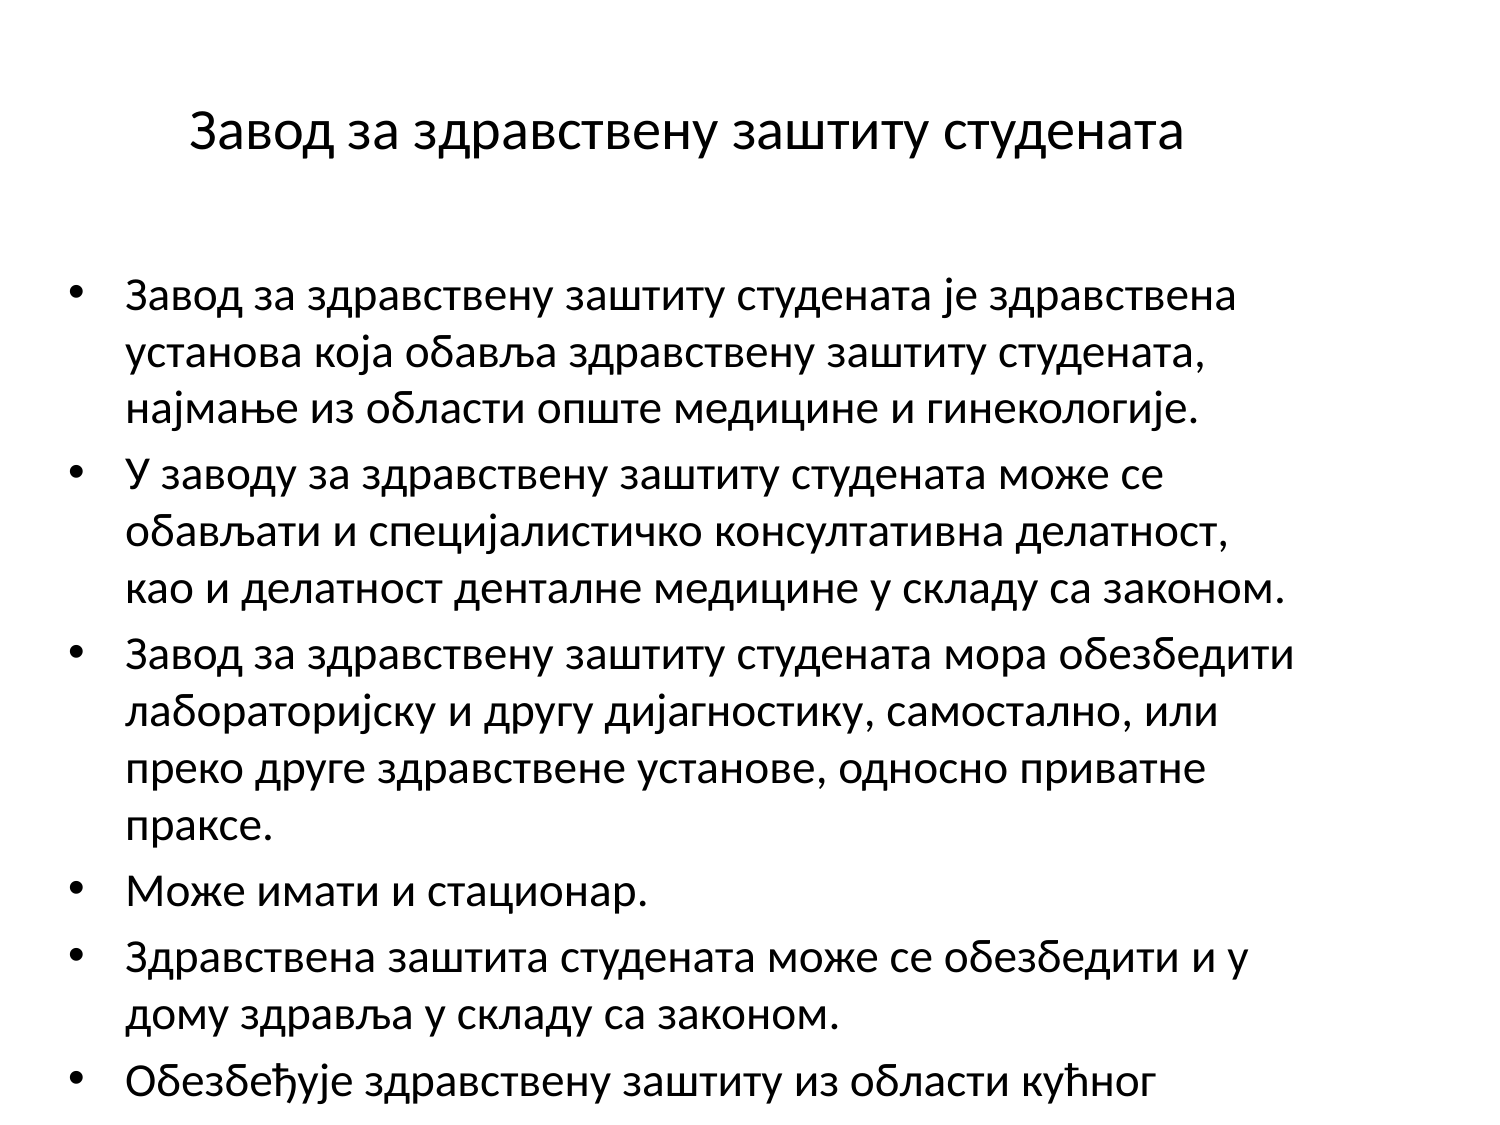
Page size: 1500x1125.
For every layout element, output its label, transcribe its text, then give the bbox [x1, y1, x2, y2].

title Завод за здравствену заштиту студената [100, 54, 1288, 199]
list Завод за здравствену заштиту студената је здравствена установа која обавља здравствену заштиту студената, најмање из области опште медицине и гинекологије. У заводу за здравствену заштиту студената може се обављати и специјалистичко консултативна делатност, као и делатност денталне медицине у складу са законом. Завод за здравствену заштиту студената мора обезбедити лабораторијску и другу дијагностику, самостално, или преко друге здравствене установе, односно приватне праксе. Може имати и стационар. Здравствена заштита студената може се обезбедити и у дому здравља у складу са законом. Обезбеђује здравствену заштиту из области кућног лечења. [53, 255, 1319, 1125]
